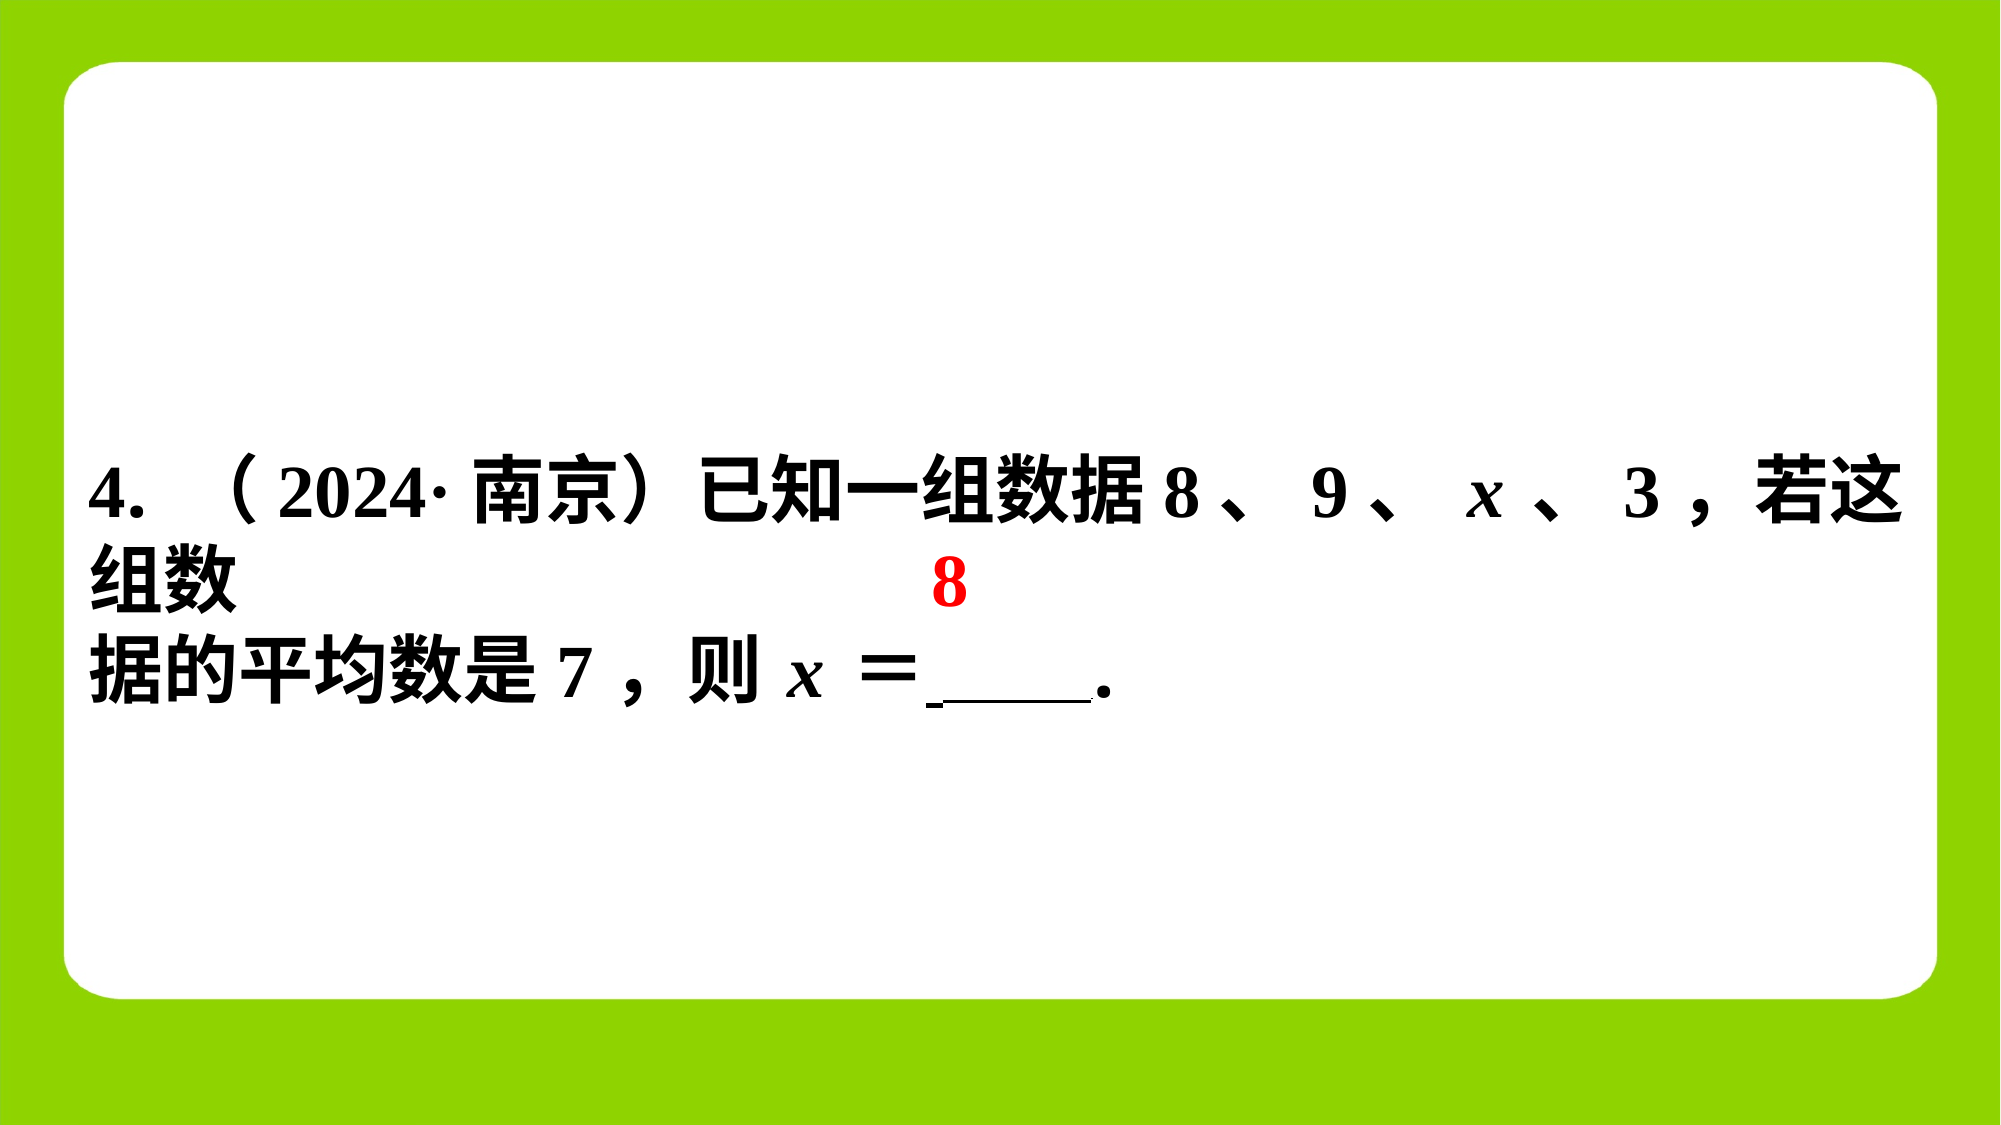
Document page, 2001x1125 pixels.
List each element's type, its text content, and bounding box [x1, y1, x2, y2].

text_box 8 [917, 524, 1060, 630]
text_box 4. （2024·南京）已知一组数据8、9、x、3，若这组数 据的平均数是7，则x＝ ⁠. [88, 442, 1974, 624]
picture [0, 0, 2001, 1125]
